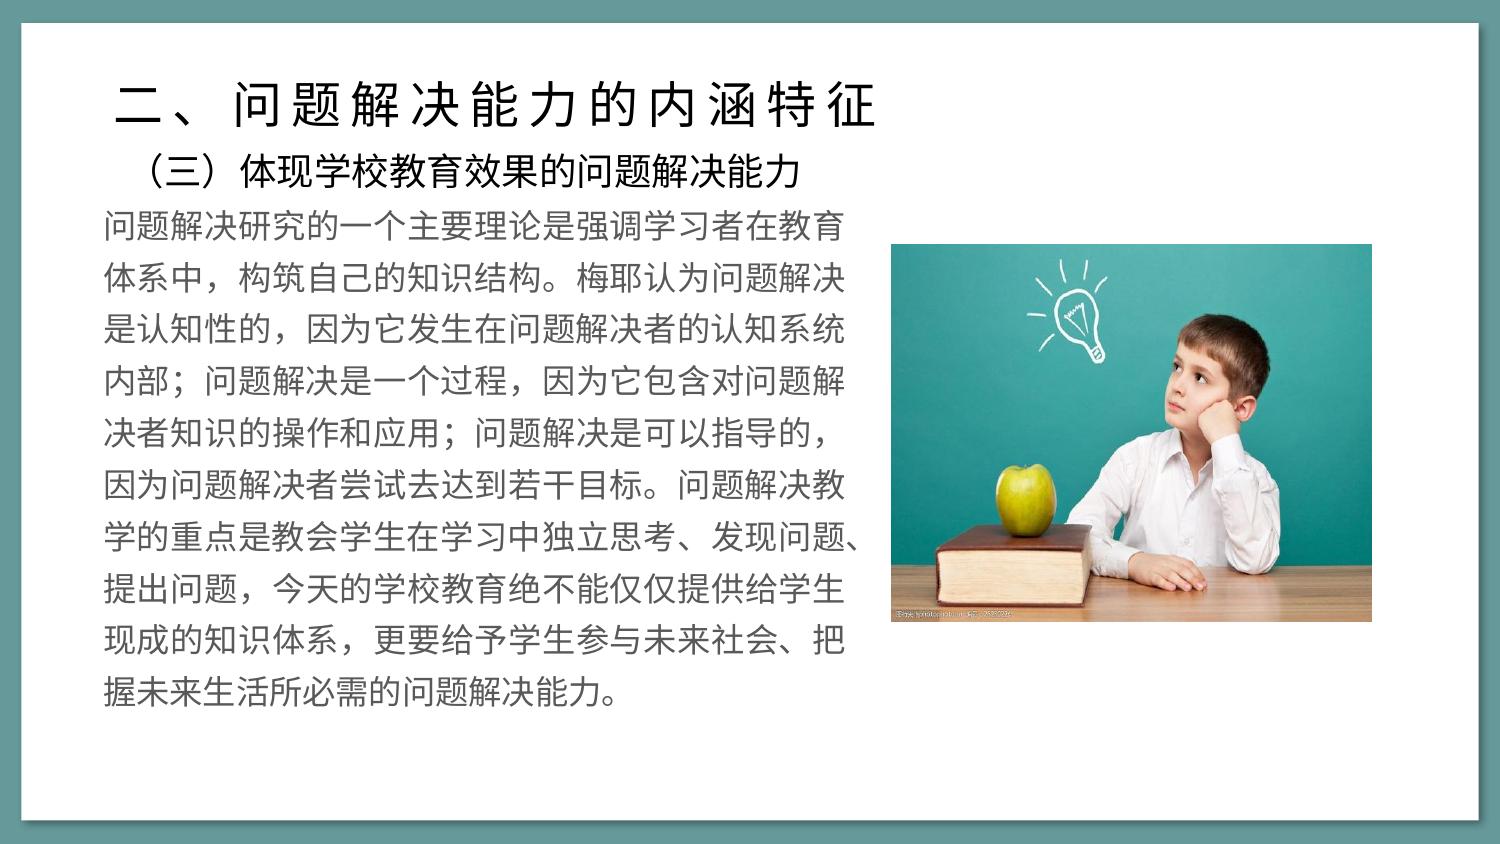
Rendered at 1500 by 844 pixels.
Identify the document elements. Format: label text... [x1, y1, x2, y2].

text_box （三）体现学校教育效果的问题解决能力 [112, 140, 817, 201]
text_box 二、问题解决能力的内涵特征 [100, 67, 1026, 141]
picture [891, 244, 1372, 622]
text_box 问题解决研究的一个主要理论是强调学习者在教育体系中，构筑自己的知识结构。梅耶认为问题解决是认知性的，因为它发生在问题解决者的认知系统内部；问题解决是一个过程，因为它包含对问题解决者知识的操作和应用；问题解决是可以指导的，因为问题解决者尝试去达到若干目标。问题解决教学的重点是教会学生在学习中独立思考、发现问题、提出问题，今天的学校教育绝不能仅仅提供给学生现成的知识体系，更要给予学生参与未来社会、把握未来生活所必需的问题解决能力。 [88, 185, 861, 719]
